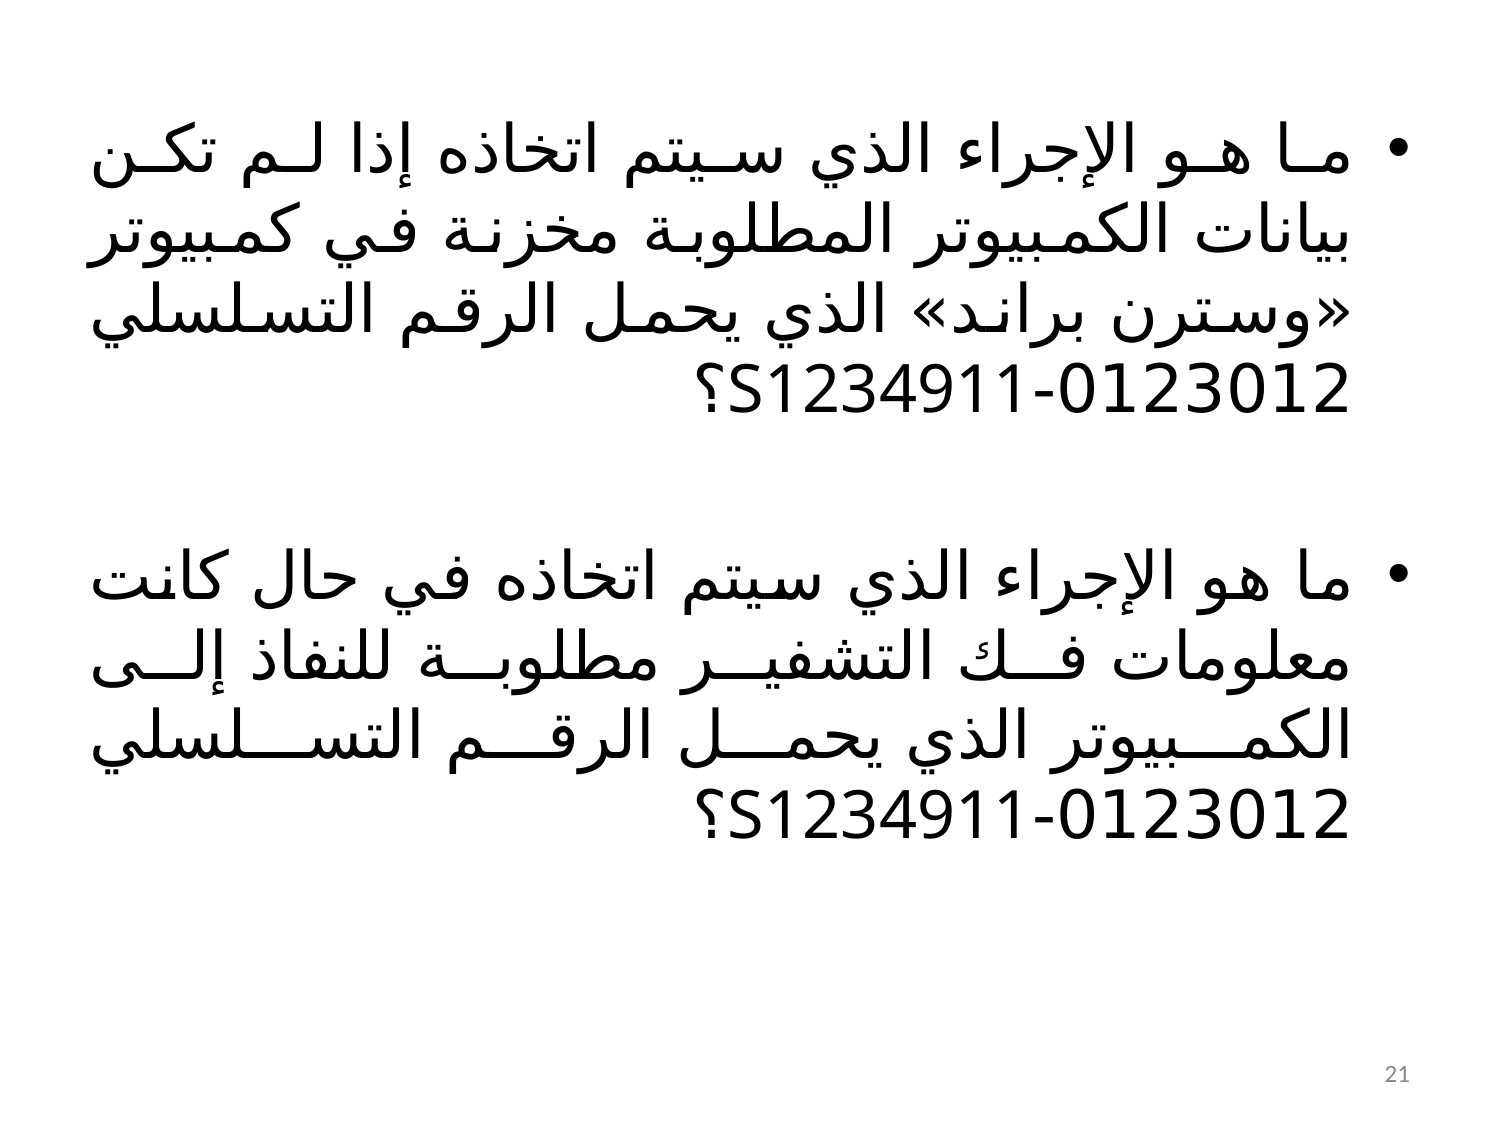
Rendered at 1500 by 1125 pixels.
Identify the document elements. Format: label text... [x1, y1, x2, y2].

slide_number 21 [1074, 1042, 1425, 1103]
text_box ما هو الإجراء الذي سيتم اتخاذه إذا لم تكن بيانات الكمبيوتر المطلوبة مخزنة في كمبيوتر «وسترن براند» الذي يحمل الرقم التسلسلي 0123012-S1234911؟ ما هو الإجراء الذي سيتم اتخاذه في حال كانت معلومات فك التشفير مطلوبة للنفاذ إلى الكمبيوتر الذي يحمل الرقم التسلسلي 0123012-S1234911؟ [74, 98, 1425, 1115]
